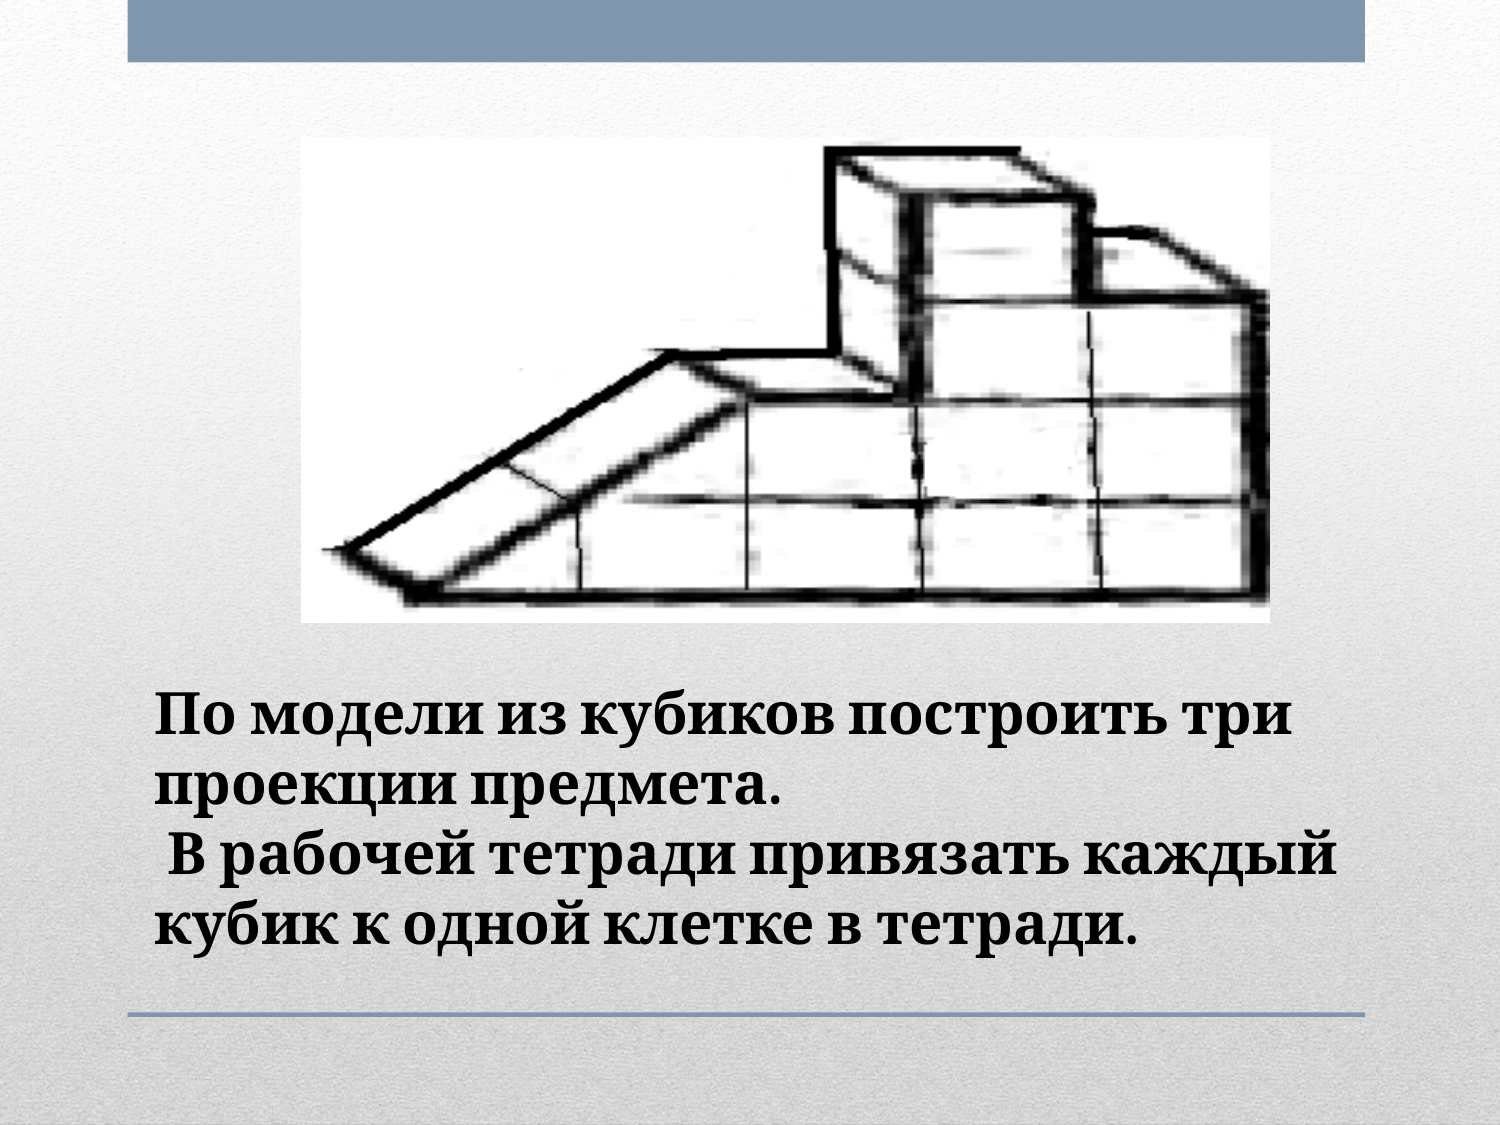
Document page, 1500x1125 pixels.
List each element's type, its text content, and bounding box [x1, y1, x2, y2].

picture [300, 136, 1271, 624]
text_box По модели из кубиков построить три проекции предмета. В рабочей тетради привязать каждый кубик к одной клетке в тетради. [64, 668, 1424, 1034]
